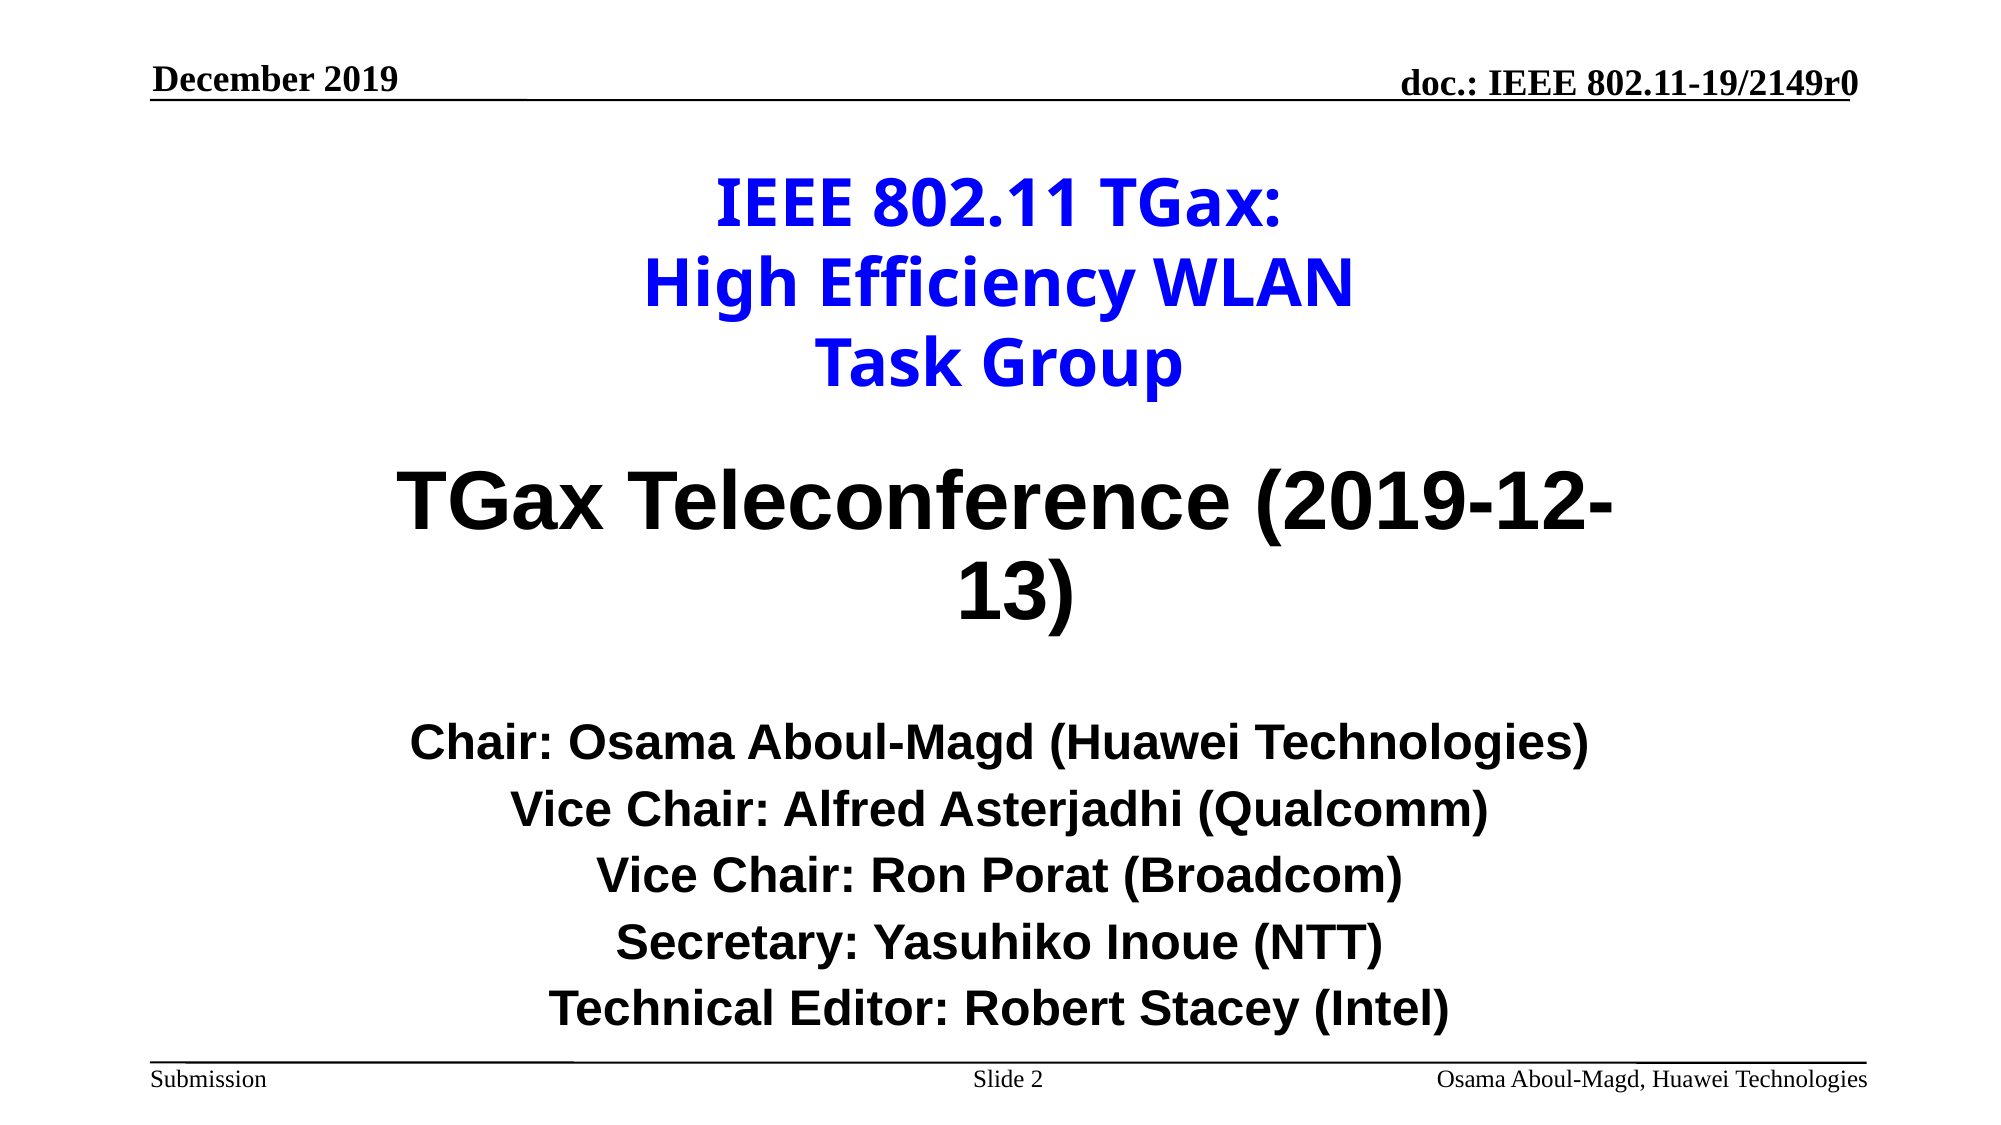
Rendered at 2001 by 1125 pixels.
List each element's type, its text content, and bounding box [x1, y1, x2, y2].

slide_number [152, 54, 563, 100]
title IEEE 802.11 TGax: High Efficiency WLAN Task Group [149, 112, 1850, 288]
list TGax Teleconference (2019-12-13) Chair: Osama Aboul-Magd (Huawei Technologies) Vice Chair: Alfred Asterjadhi (Qualcomm) Vice Chair: Ron Porat (Broadcom) Secretary: Yasuhiko Inoue (NTT) Technical Editor: Robert Stacey (Intel) [362, 449, 1638, 938]
slide_number Slide 2 [950, 1061, 1067, 1123]
footer Osama Aboul-Magd, Huawei Technologies [1171, 1061, 1869, 1093]
